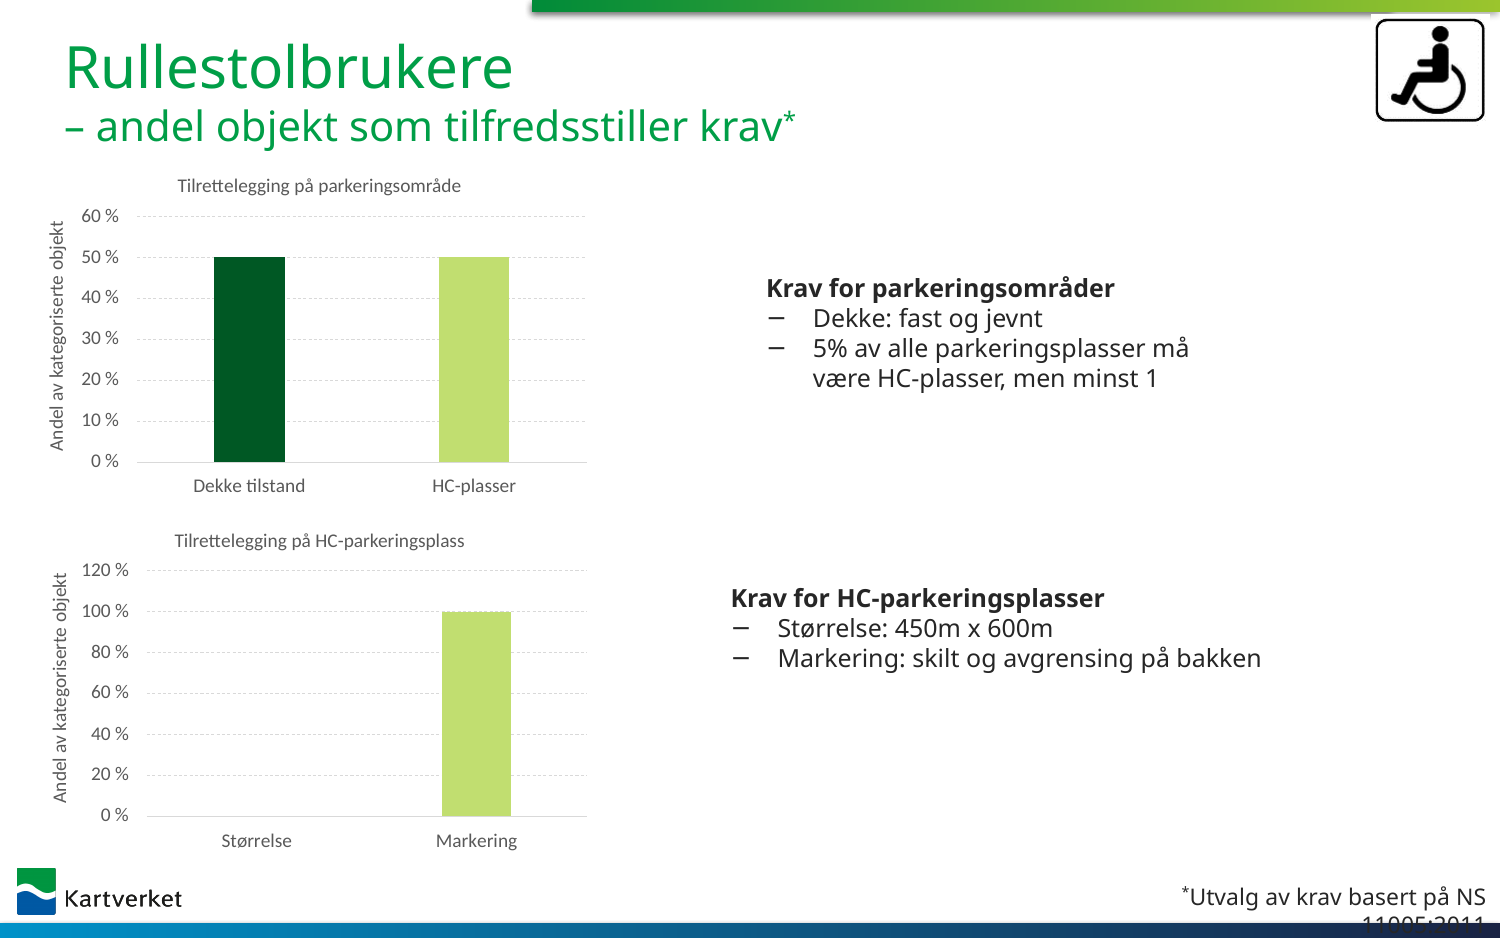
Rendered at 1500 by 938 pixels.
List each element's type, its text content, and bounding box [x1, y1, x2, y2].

text_box *Utvalg av krav basert på NS 11005:2011 [1068, 873, 1500, 938]
text_box Krav for parkeringsområder Dekke: fast og jevnt 5% av alle parkeringsplasser må være HC-plasser, men minst 1 [751, 264, 1232, 400]
picture [1371, 13, 1491, 127]
picture [41, 520, 598, 859]
picture [41, 166, 598, 505]
text_box Krav for HC-parkeringsplasser Størrelse: 450m x 600m Markering: skilt og avgrensing på bakken [715, 574, 1278, 680]
text_box Rullestolbrukere – andel objekt som tilfredsstiller krav* [49, 23, 1431, 158]
